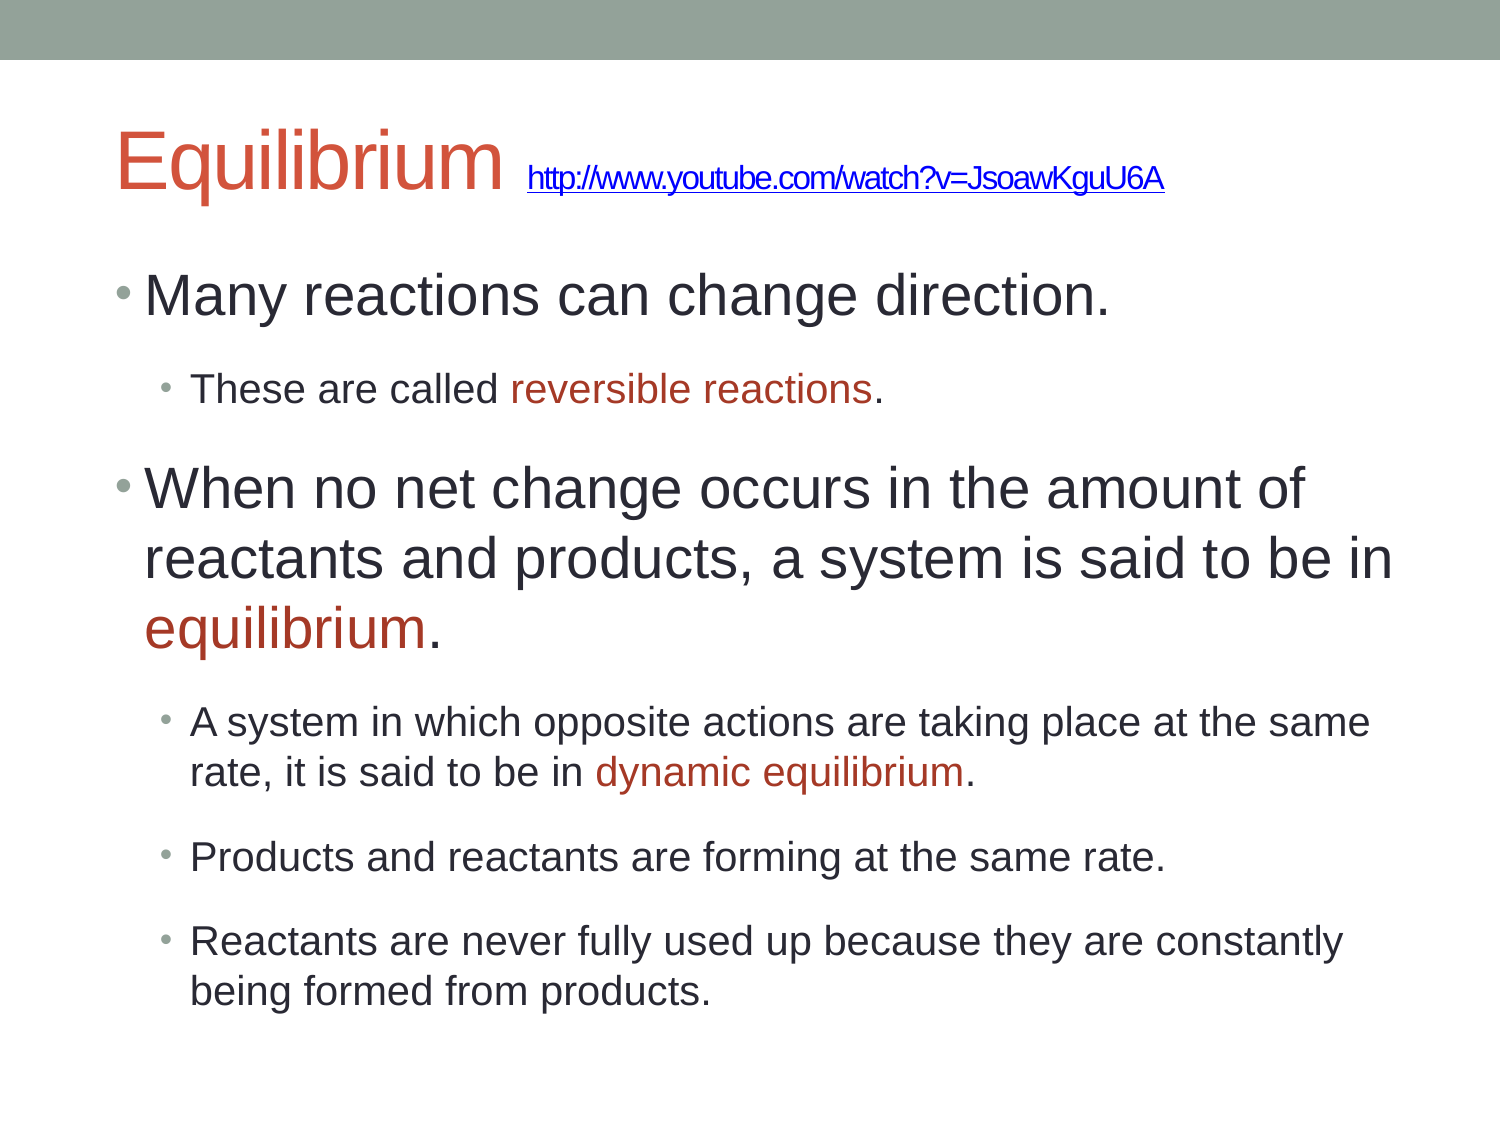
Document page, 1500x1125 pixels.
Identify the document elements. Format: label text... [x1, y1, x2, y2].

title Equilibrium http://www.youtube.com/watch?v=JsoawKguU6A [99, 75, 1438, 238]
list Many reactions can change direction. These are called reversible reactions. When no net change occurs in the amount of reactants and products, a system is said to be in equilibrium. A system in which opposite actions are taking place at the same rate, it is said to be in dynamic equilibrium. Products and reactants are forming at the same rate. Reactants are never fully used up because they are constantly being formed from products. [99, 249, 1438, 1050]
